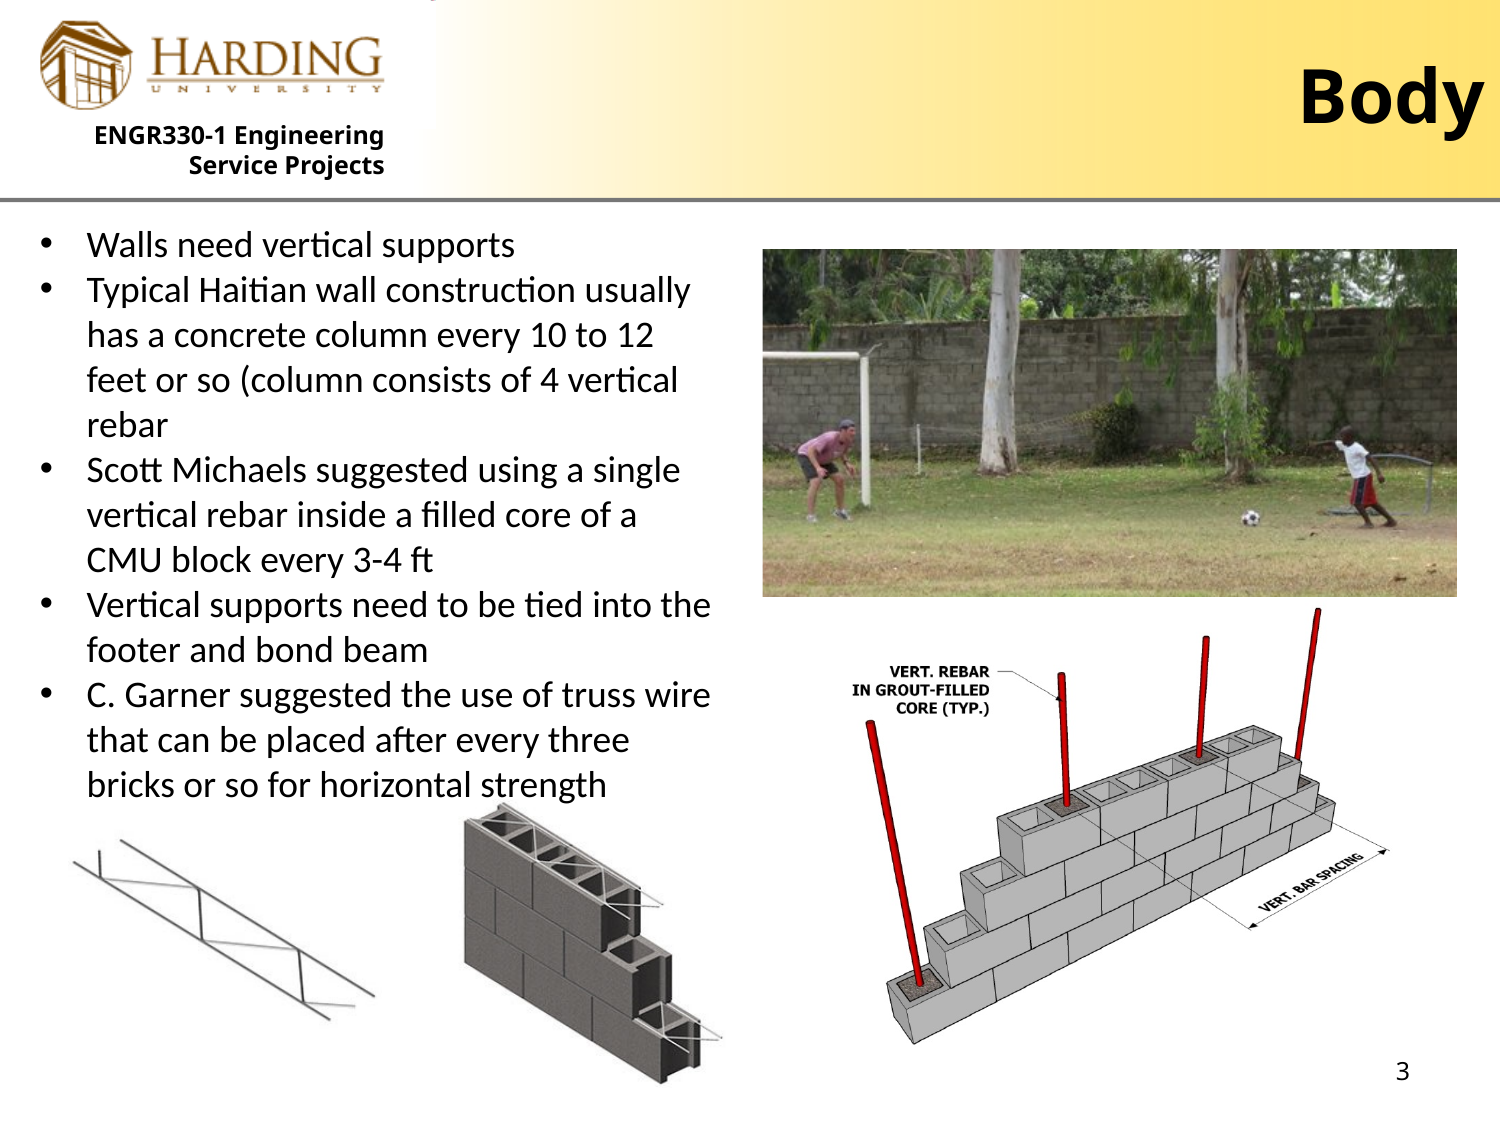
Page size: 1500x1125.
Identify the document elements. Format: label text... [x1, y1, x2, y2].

picture [762, 249, 1458, 597]
title Body [399, 0, 1500, 188]
slide_number 3 [1074, 1062, 1425, 1103]
text_box Walls need vertical supports Typical Haitian wall construction usually has a concrete column every 10 to 12 feet or so (column consists of 4 vertical rebar Scott Michaels suggested using a single vertical rebar inside a filled core of a CMU block every 3-4 ft Vertical supports need to be tied into the footer and bond beam C. Garner suggested the use of truss wire that can be placed after every three bricks or so for horizontal strength [24, 212, 738, 858]
picture [824, 599, 1426, 1055]
picture [68, 774, 382, 1088]
picture [449, 799, 738, 1088]
picture [0, 0, 399, 129]
